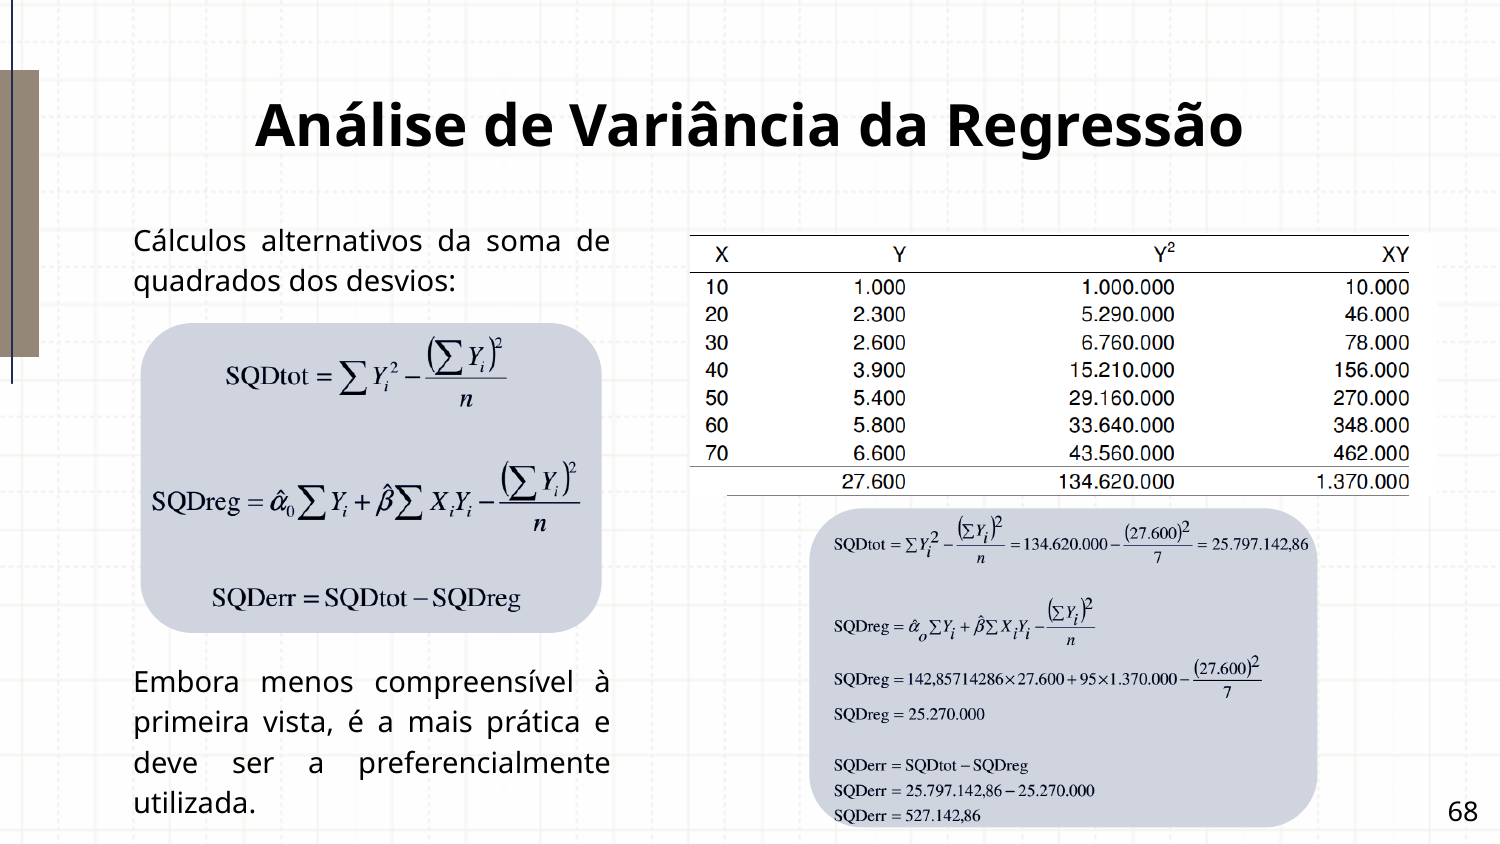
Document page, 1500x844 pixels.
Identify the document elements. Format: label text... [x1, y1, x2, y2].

subtitle Cálculos alternativos da soma de quadrados dos desvios: Embora menos compreensível à primeira vista, é a mais prática e deve ser a preferencialmente utilizada. [118, 201, 627, 335]
title Análise de Variância da Regressão [118, 72, 1382, 167]
picture [809, 508, 1318, 828]
picture [689, 232, 1438, 496]
slide_number ‹#› [1403, 779, 1494, 844]
picture [140, 322, 602, 634]
